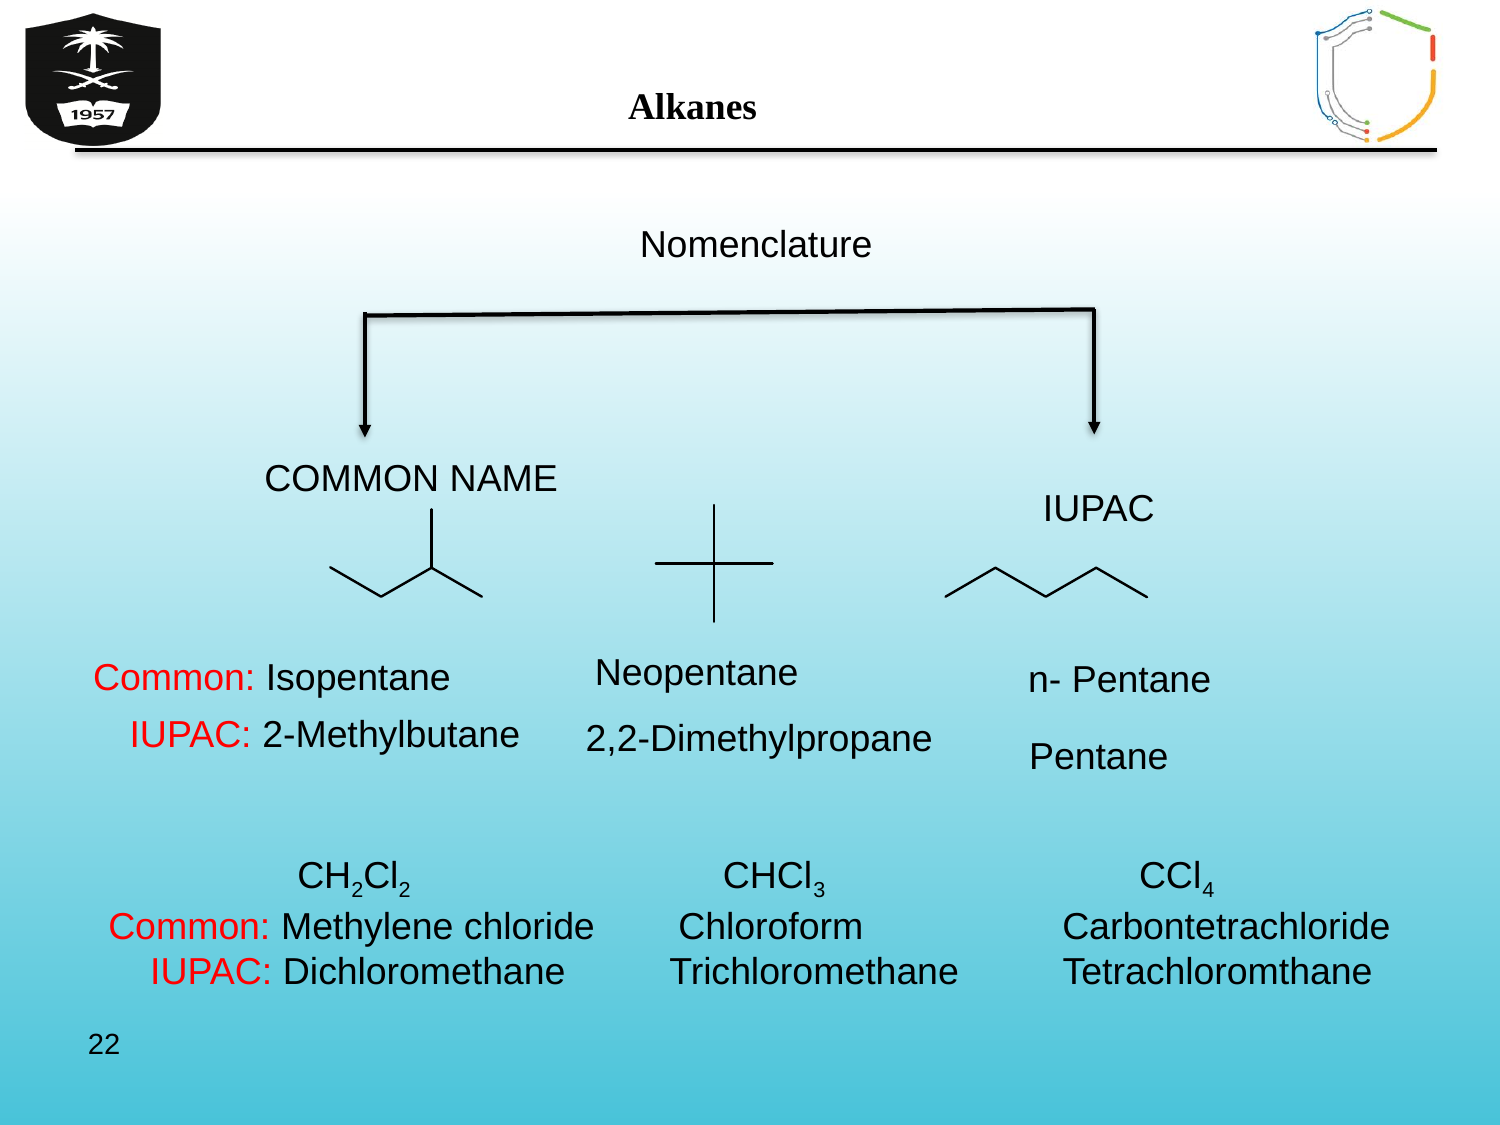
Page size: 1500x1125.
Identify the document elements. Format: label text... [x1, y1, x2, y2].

text_box n- Pentane [1013, 647, 1227, 707]
text_box COMMON NAME [249, 446, 573, 507]
text_box Nomenclature [625, 212, 888, 273]
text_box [364, 309, 1096, 316]
text_box Common: Isopentane [78, 645, 466, 706]
text_box Neopentane [580, 640, 814, 700]
text_box CH2Cl2 CHCl3 CCl4 Common: Methylene chloride Chloroform Carbontetrachloride IUPAC: Dichloromethane Trichloromethane Tetrachloromthane [93, 843, 1407, 1000]
picture [24, 12, 163, 151]
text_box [327, 502, 1151, 625]
slide_number 22 [72, 1012, 423, 1073]
text_box Alkanes [613, 74, 773, 135]
text_box IUPAC [1028, 476, 1170, 537]
picture [1287, 0, 1463, 165]
text_box 2,2-Dimethylpropane [570, 706, 948, 767]
text_box Pentane [1014, 724, 1184, 785]
text_box IUPAC: 2-Methylbutane [114, 702, 536, 763]
